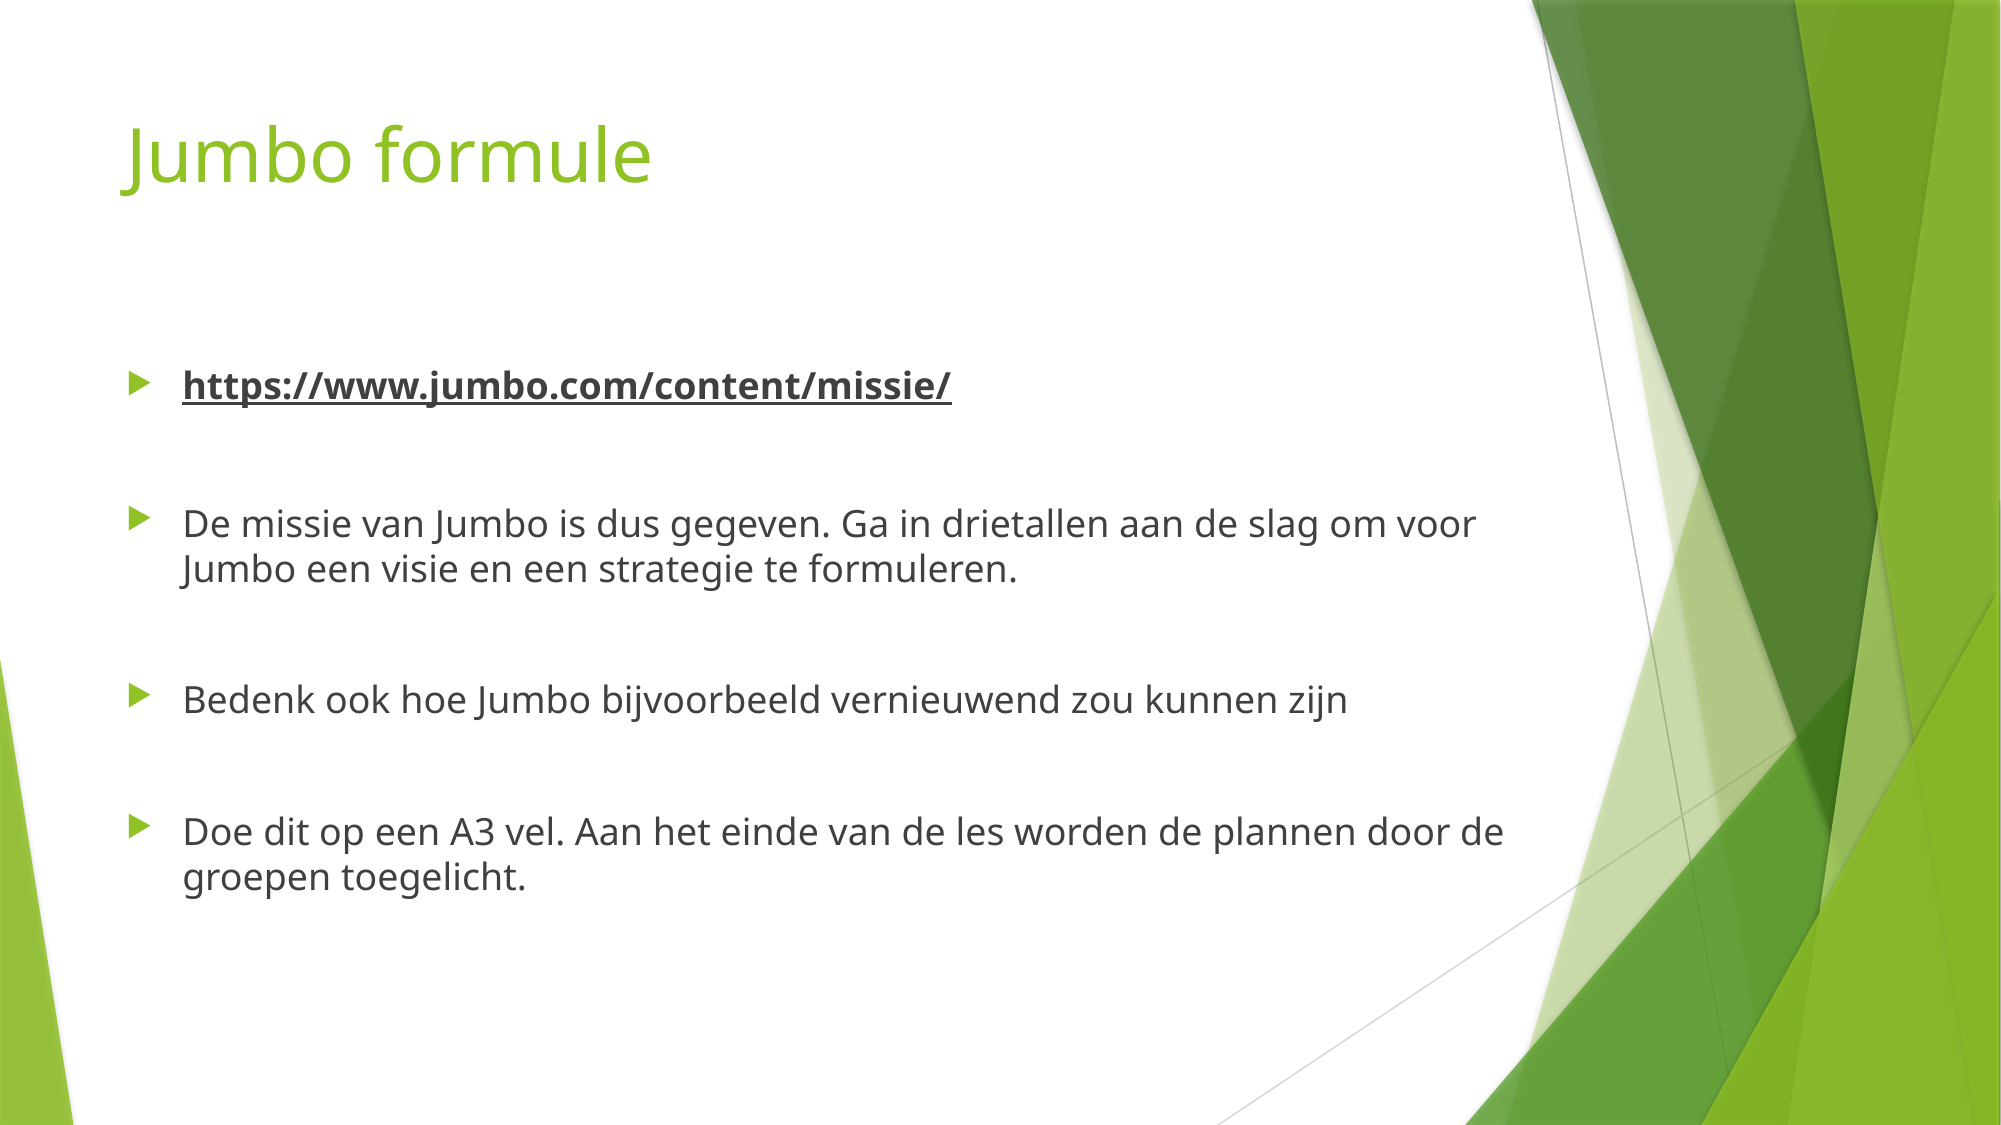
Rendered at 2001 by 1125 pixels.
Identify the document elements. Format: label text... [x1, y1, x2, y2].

title Jumbo formule [111, 99, 1522, 317]
list https://www.jumbo.com/content/missie/ De missie van Jumbo is dus gegeven. Ga in drietallen aan de slag om voor Jumbo een visie en een strategie te formuleren. Bedenk ook hoe Jumbo bijvoorbeeld vernieuwend zou kunnen zijn Doe dit op een A3 vel. Aan het einde van de les worden de plannen door de groepen toegelicht. [111, 354, 1522, 992]
